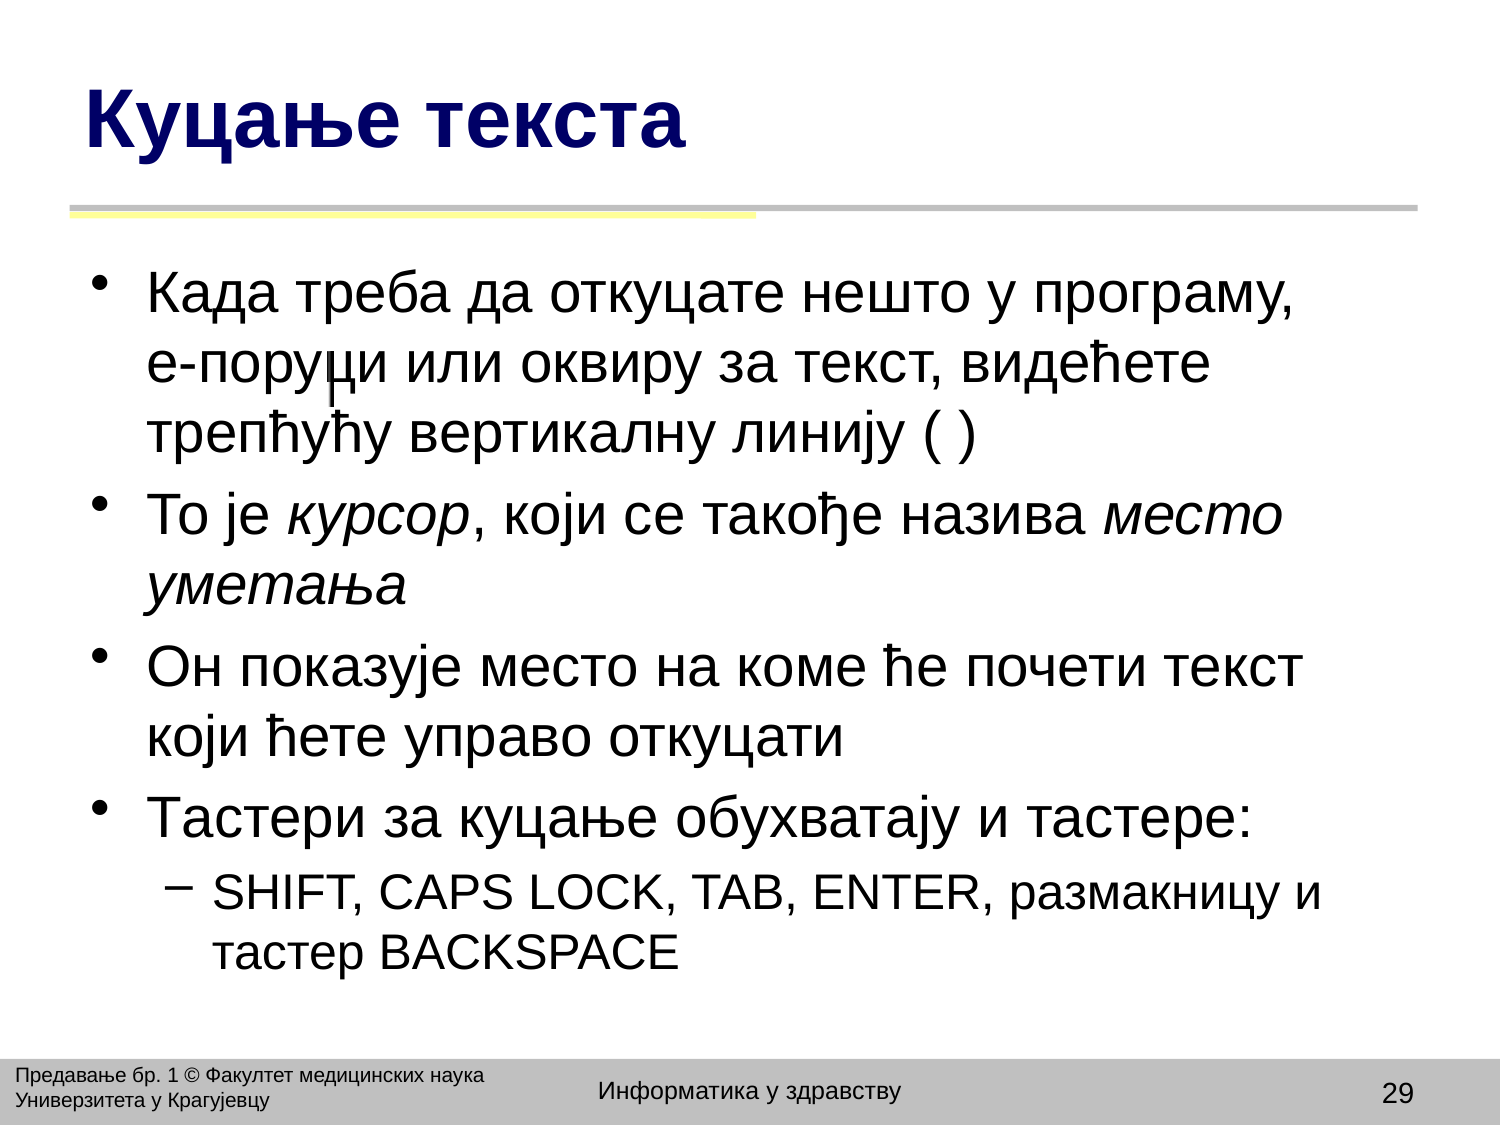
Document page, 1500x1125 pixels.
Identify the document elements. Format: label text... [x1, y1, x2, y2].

picture [312, 351, 334, 407]
slide_number Предавање бр. 1 © Факултет медицинских наука Универзитета у Крагујевцу [0, 1053, 599, 1108]
title Куцање текста [69, 19, 1426, 208]
footer Информатика у здравству [512, 1066, 988, 1125]
list Када треба да откуцате нешто у програму, е‑поруци или оквиру за текст, видећете трепћућу вертикалну линију ( ) То је курсор, који се такође назива место уметања Он показује место на коме ће почети текст који ћете управо откуцати Тастери за куцање обухватају и тастере: SHIFT, CAPS LOCK, TAB, ENTER, размакницу и тастер BACKSPACE [74, 246, 1426, 1023]
slide_number 29 [1079, 1066, 1430, 1125]
